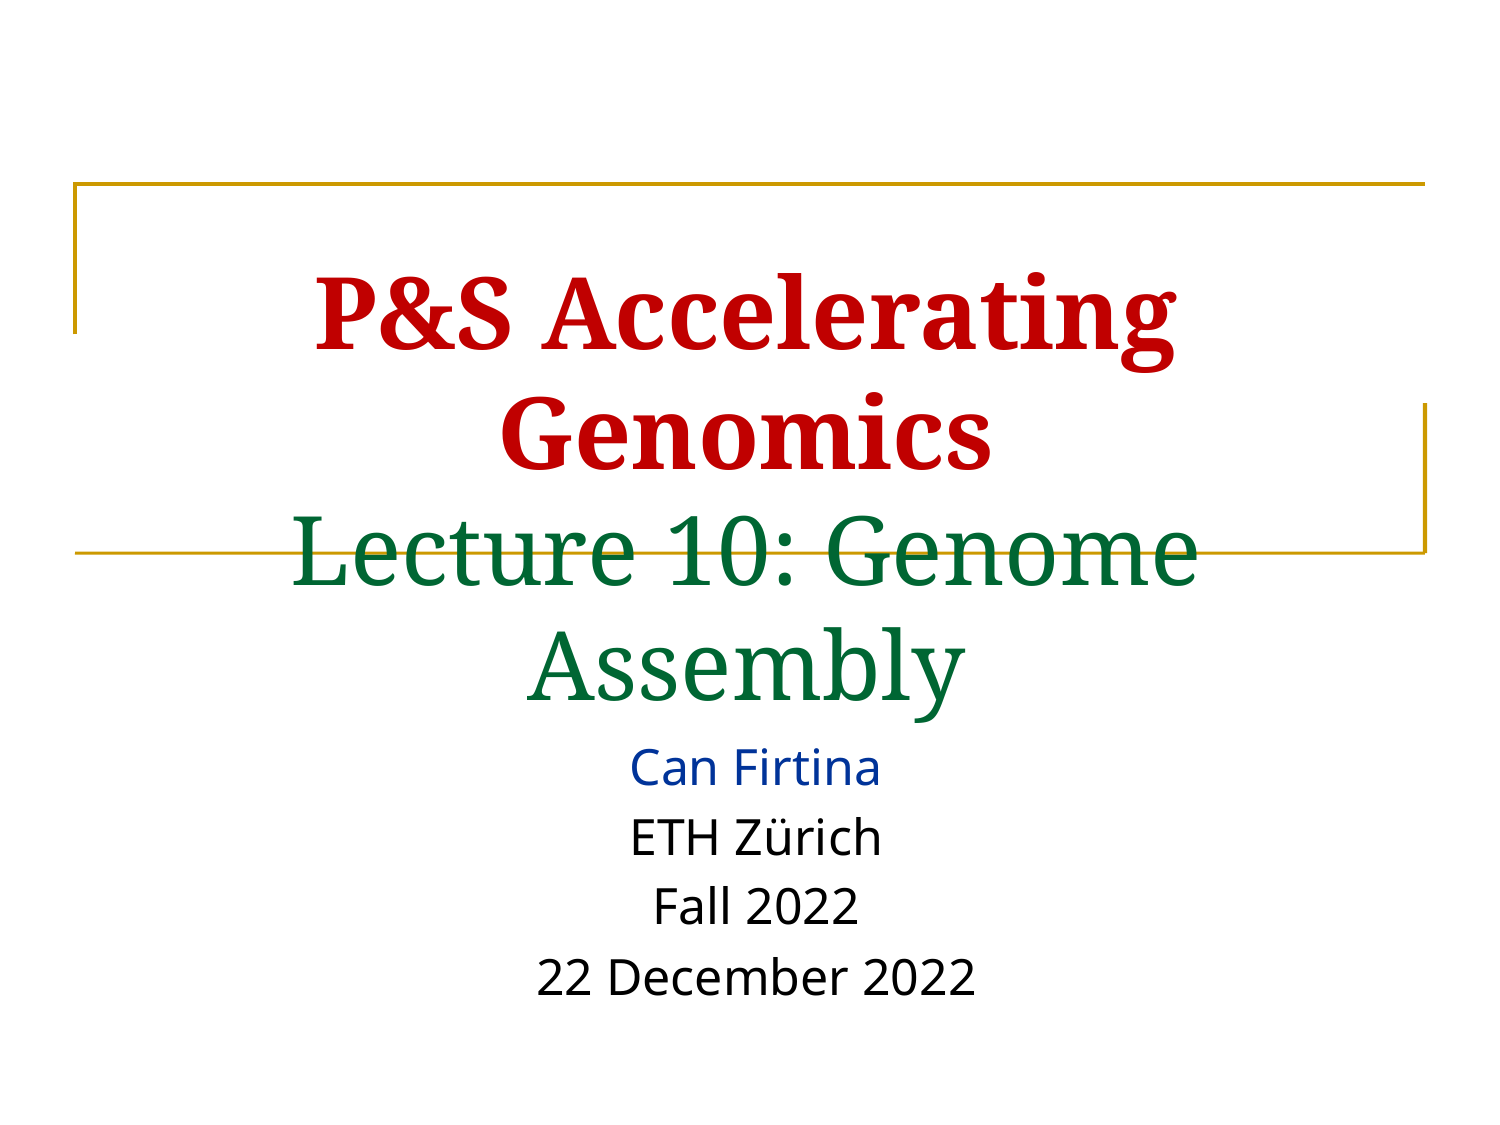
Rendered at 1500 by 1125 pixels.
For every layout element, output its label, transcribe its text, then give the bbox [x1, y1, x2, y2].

subtitle Can Firtina ETH Zürich Fall 2022 22 December 2022 [112, 587, 1400, 1064]
title P&S Accelerating Genomics Lecture 10: Genome Assembly [54, 122, 1438, 433]
